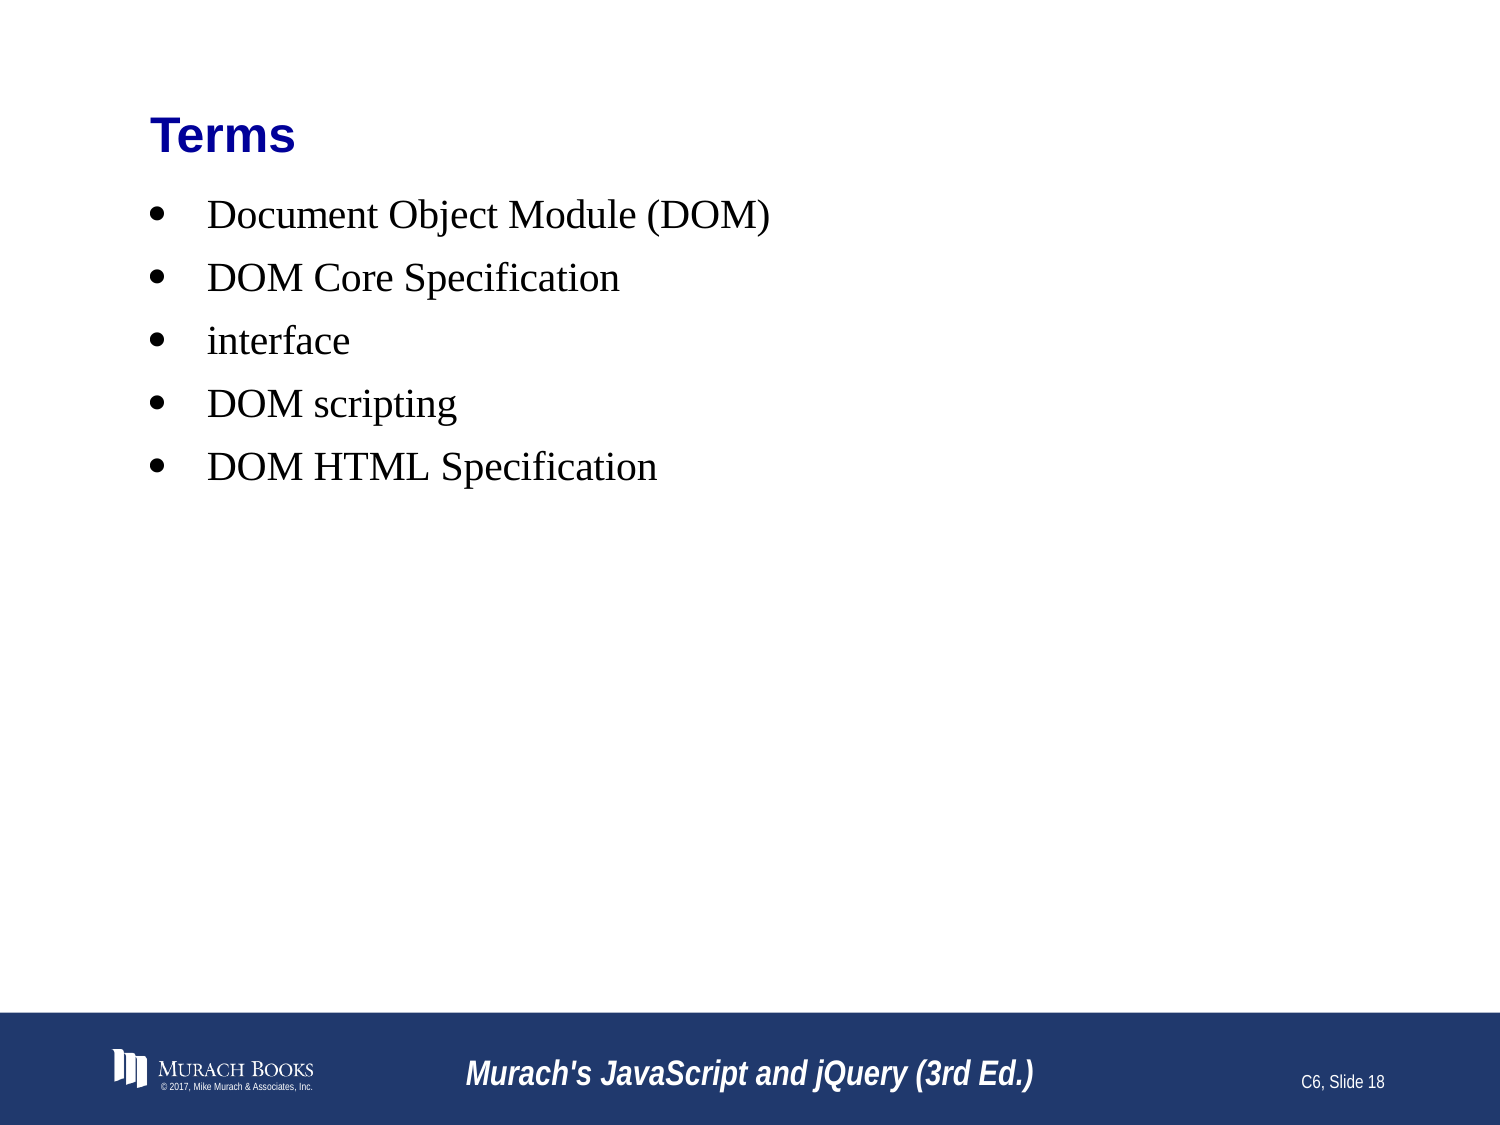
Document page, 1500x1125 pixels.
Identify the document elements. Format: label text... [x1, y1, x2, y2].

slide_number Murach's JavaScript and jQuery (3rd Ed.) [463, 1025, 1050, 1100]
footer © 2017, Mike Murach & Associates, Inc. [12, 1025, 463, 1100]
slide_number C6, Slide 18 [1087, 1025, 1400, 1100]
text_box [149, 187, 1349, 533]
title Terms [150, 102, 1350, 164]
